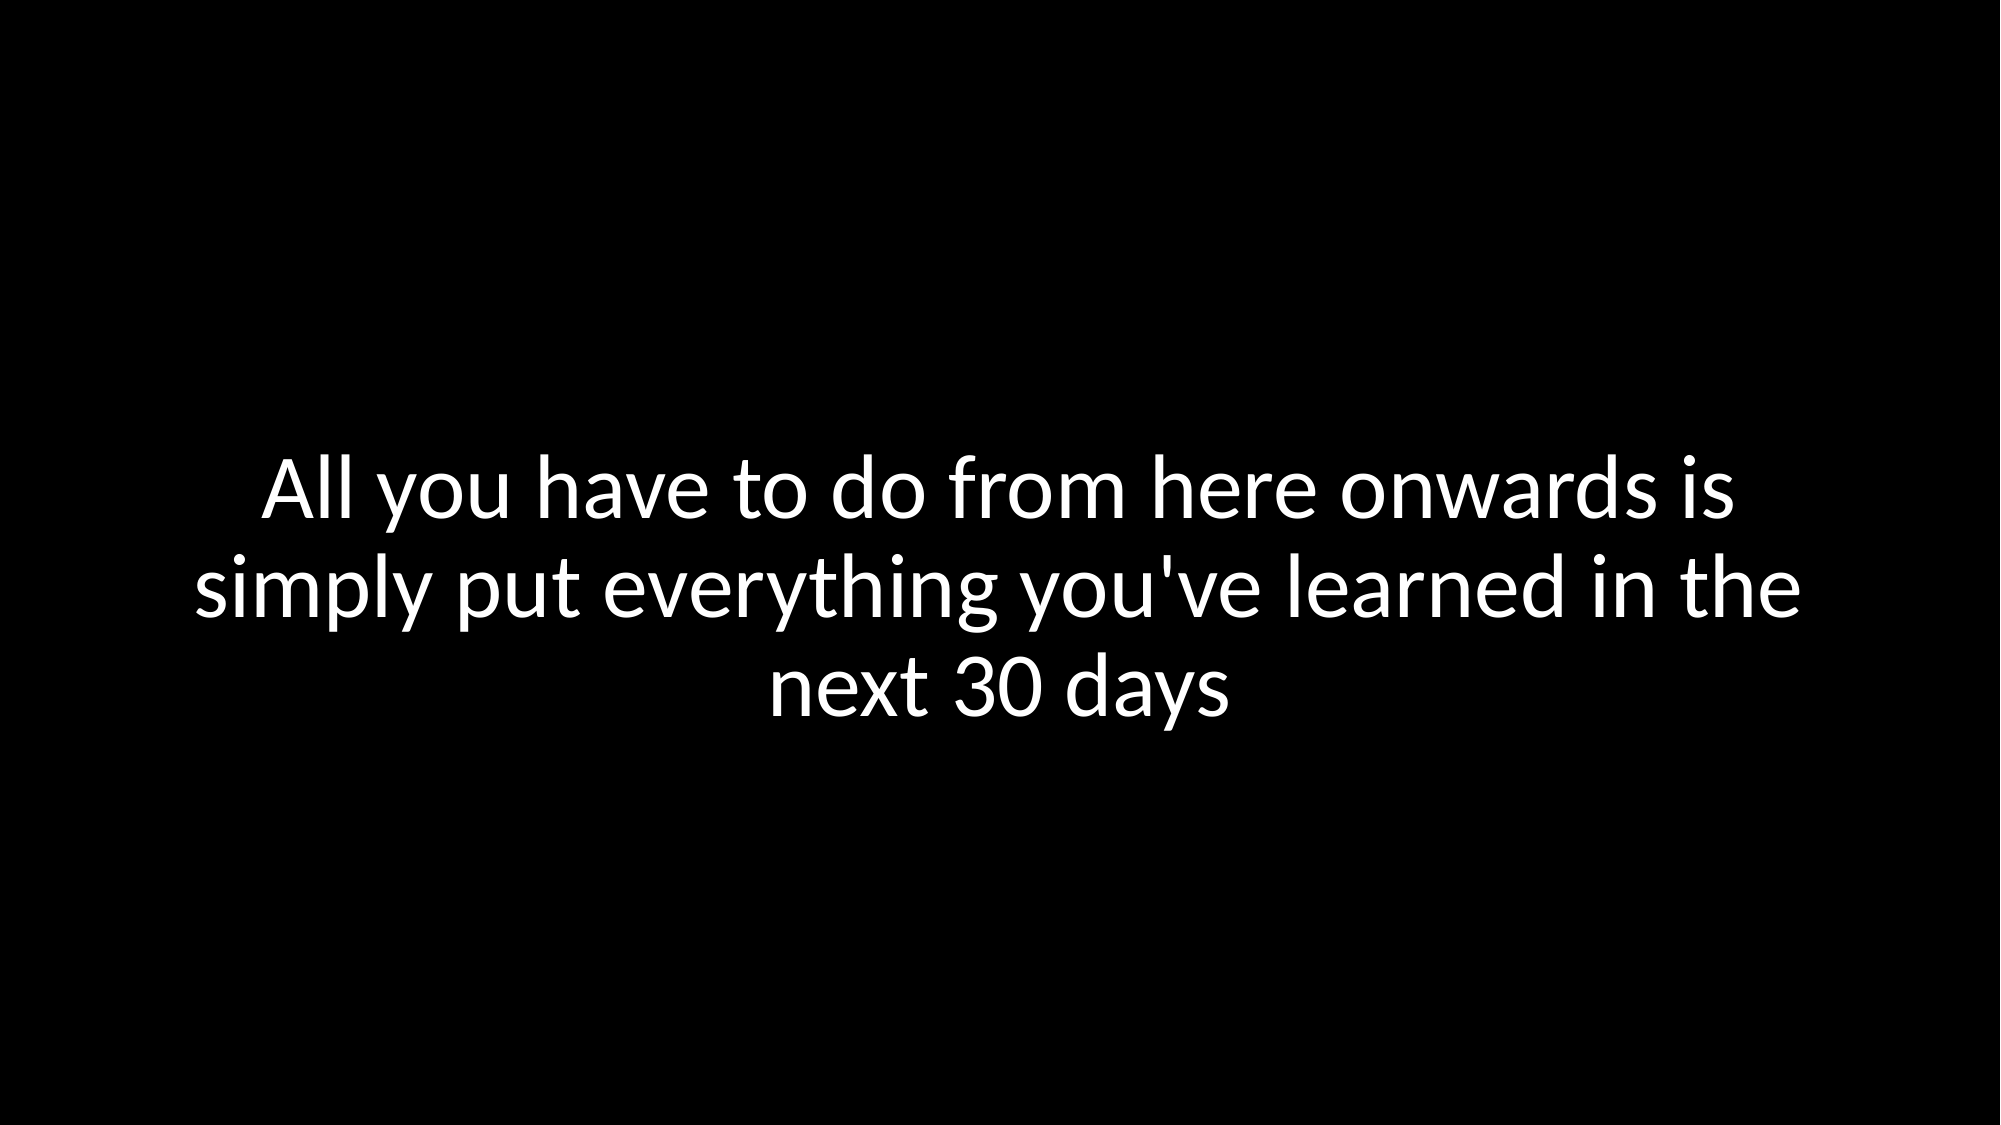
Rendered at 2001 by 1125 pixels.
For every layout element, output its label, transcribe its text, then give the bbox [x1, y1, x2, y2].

list All you have to do from here onwards is simply put everything you've learned in the next 30 days [137, 431, 1863, 1058]
